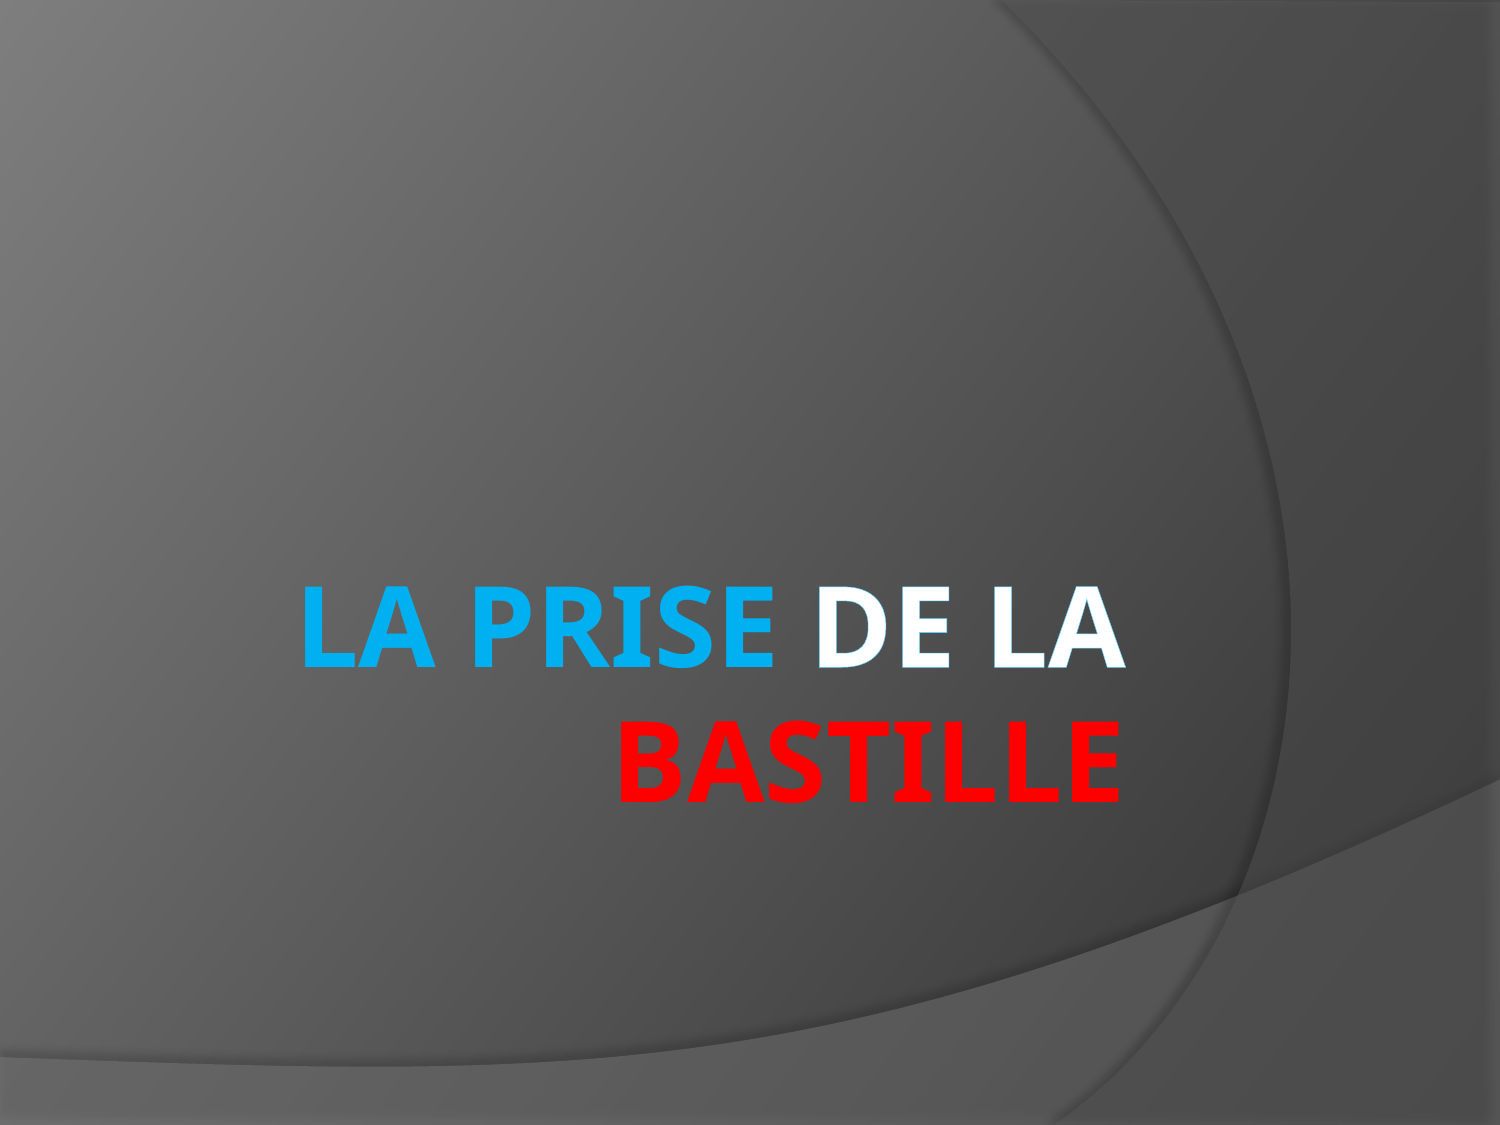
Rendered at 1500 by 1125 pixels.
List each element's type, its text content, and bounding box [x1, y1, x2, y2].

title LA PRISE DE LA BASTILLE [70, 547, 1134, 925]
